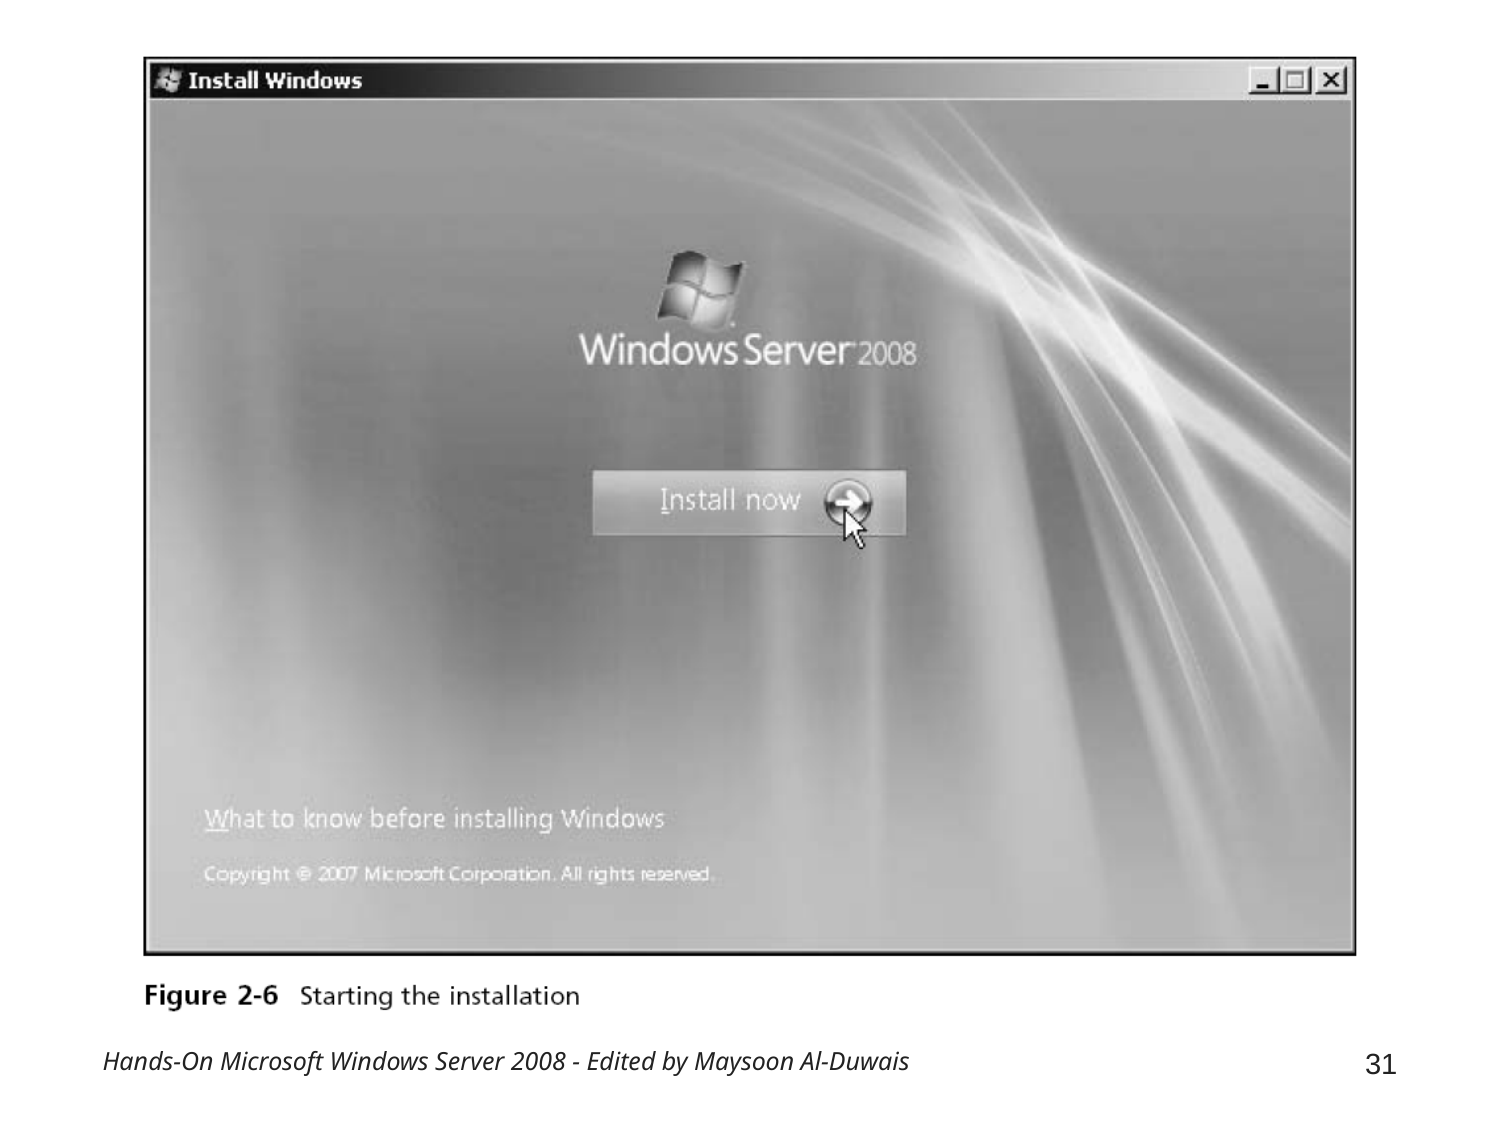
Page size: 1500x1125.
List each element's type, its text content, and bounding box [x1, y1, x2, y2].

footer Hands-On Microsoft Windows Server 2008 - Edited by Maysoon Al-Duwais [87, 1037, 1074, 1101]
picture [137, 49, 1363, 1018]
slide_number 31 [1074, 1037, 1413, 1101]
